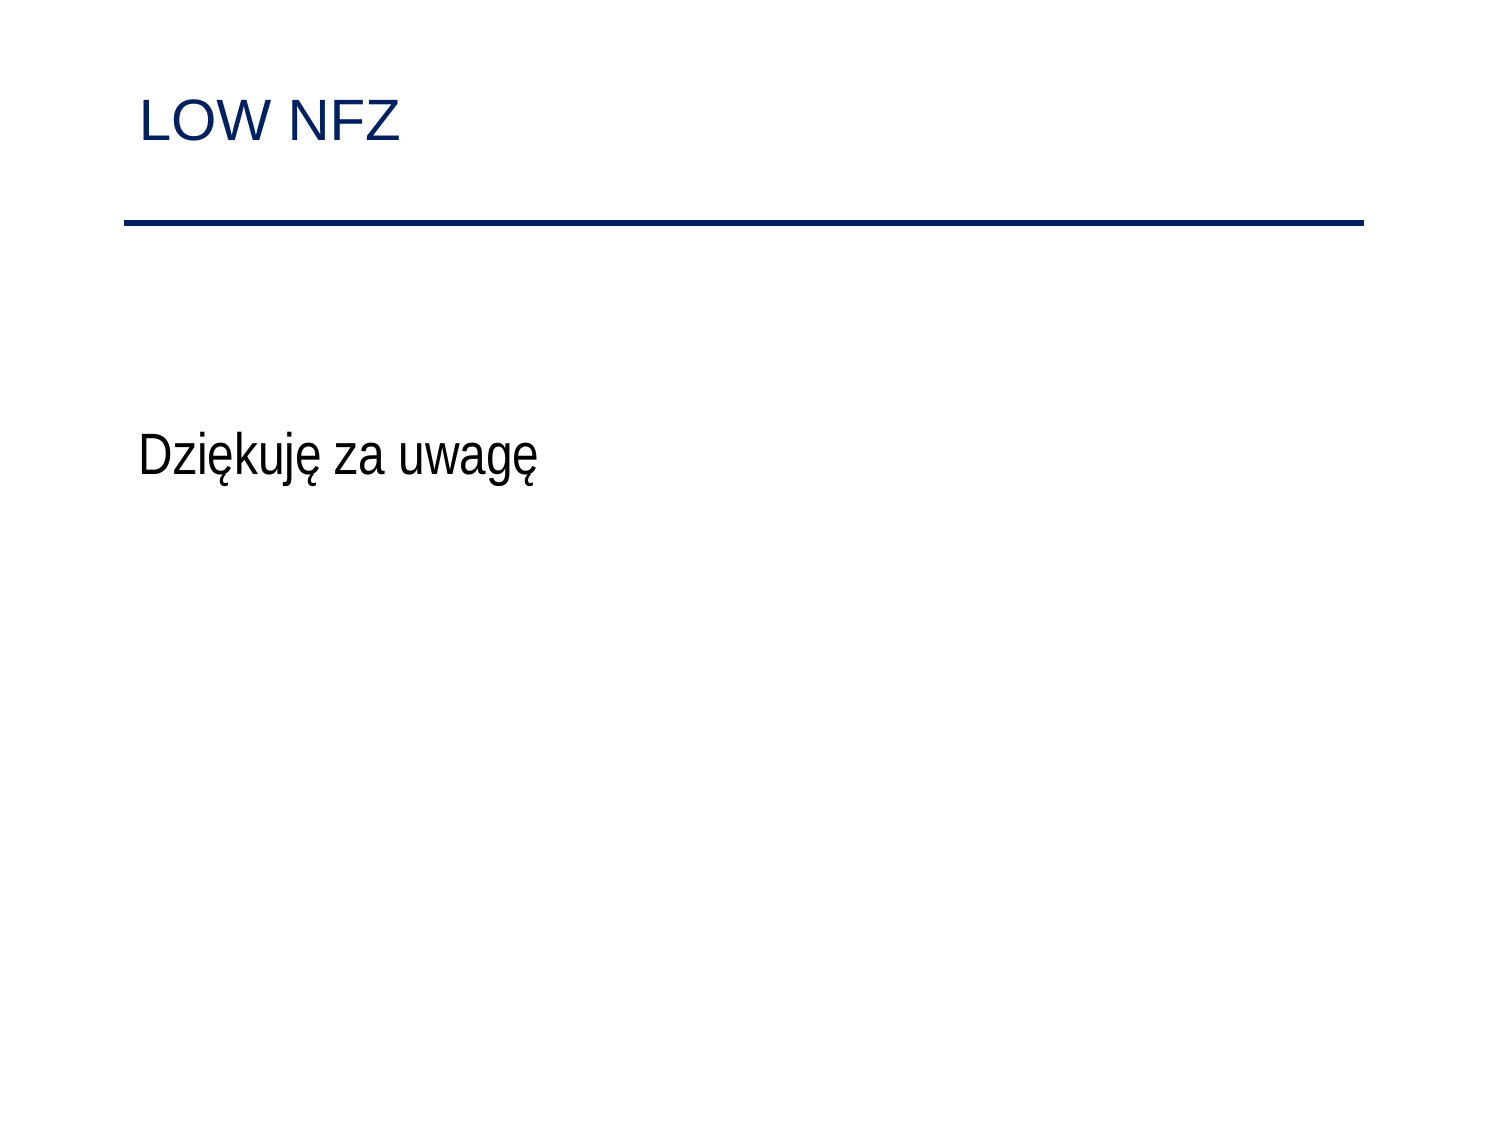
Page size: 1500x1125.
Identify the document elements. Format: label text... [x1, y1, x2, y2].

text_box Dziękuję za uwagę [123, 409, 1027, 494]
text_box LOW NFZ [123, 74, 526, 160]
